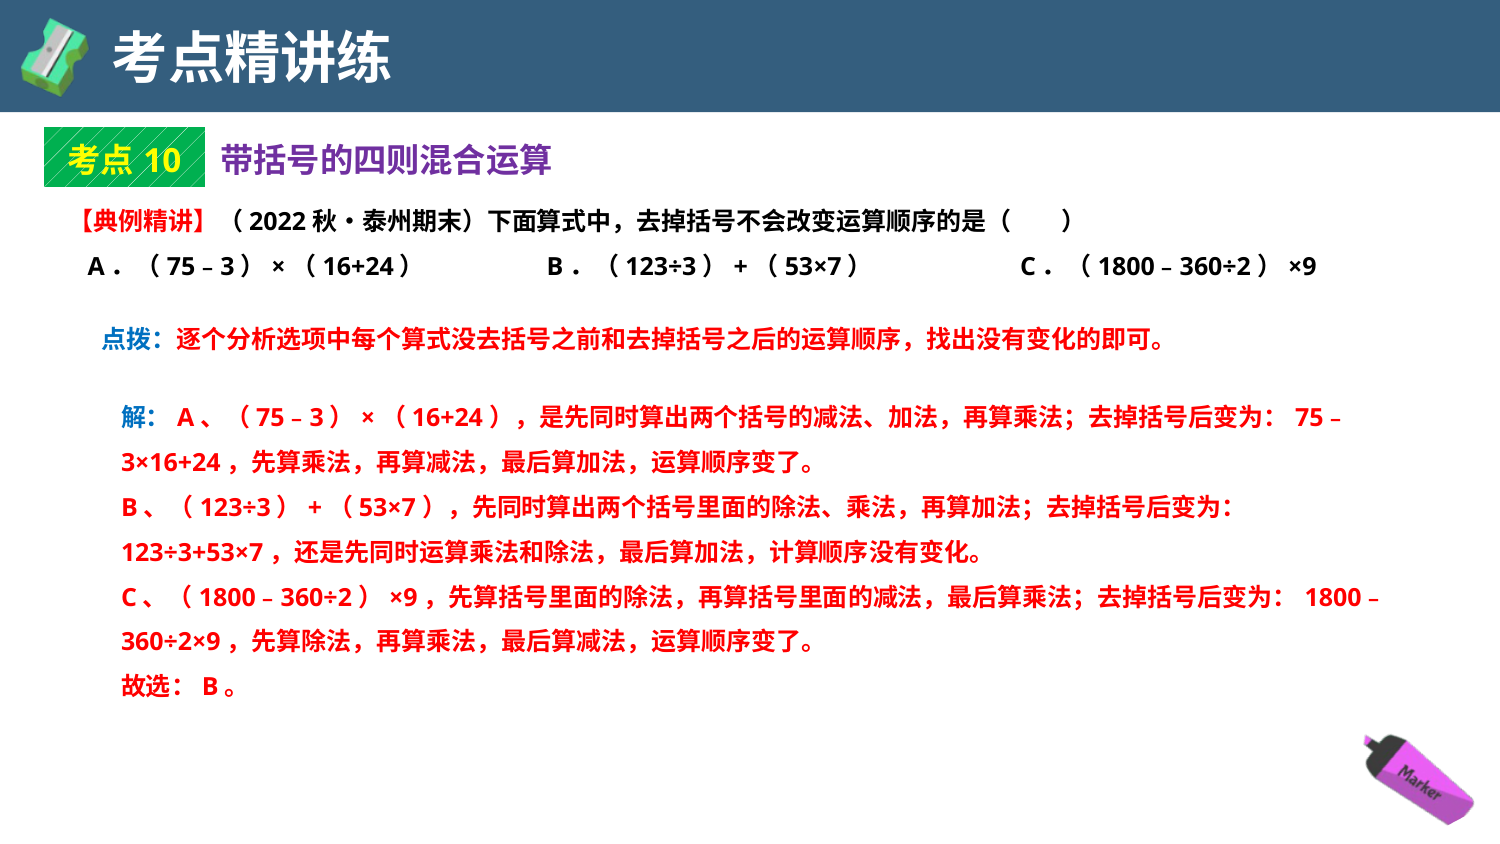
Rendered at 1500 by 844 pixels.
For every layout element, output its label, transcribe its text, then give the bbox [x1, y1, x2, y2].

text_box [0, 0, 1500, 113]
table_header 考点10 [44, 127, 205, 187]
table_header 带括号的四则混合运算 [206, 127, 738, 187]
text_box 考点精讲练 [106, 9, 416, 104]
text_box 点拨：逐个分析选项中每个算式没去括号之前和去掉括号之后的运算顺序，找出没有变化的即可。 [86, 301, 1333, 372]
text_box 【典例精讲】（2022秋•泰州期末）下面算式中，去掉括号不会改变运算顺序的是（ ） A．（75﹣3）×（16+24） B．（123÷3）+（53×7） C．（1800﹣360÷2）×9 [53, 183, 1384, 349]
picture [1344, 709, 1479, 844]
picture [14, 17, 100, 103]
text_box 解：A、（75﹣3）×（16+24），是先同时算出两个括号的减法、加法，再算乘法；去掉括号后变为：75﹣3×16+24，先算乘法，再算减法，最后算加法，运算顺序变了。 B、（123÷3）+（53×7），先同时算出两个括号里面的除法、乘法，再算加法；去掉括号后变为：123÷3+53×7，还是先同时运算乘法和除法，最后算加法，计算顺序没有变化。 C、（1800﹣360÷2）×9，先算括号里面的除法，再算括号里面的减法，最后算乘法；去掉括号后变为：1800﹣360÷2×9，先算除法，再算乘法，最后算减法，运算顺序变了。 故选：B。 [106, 379, 1441, 709]
